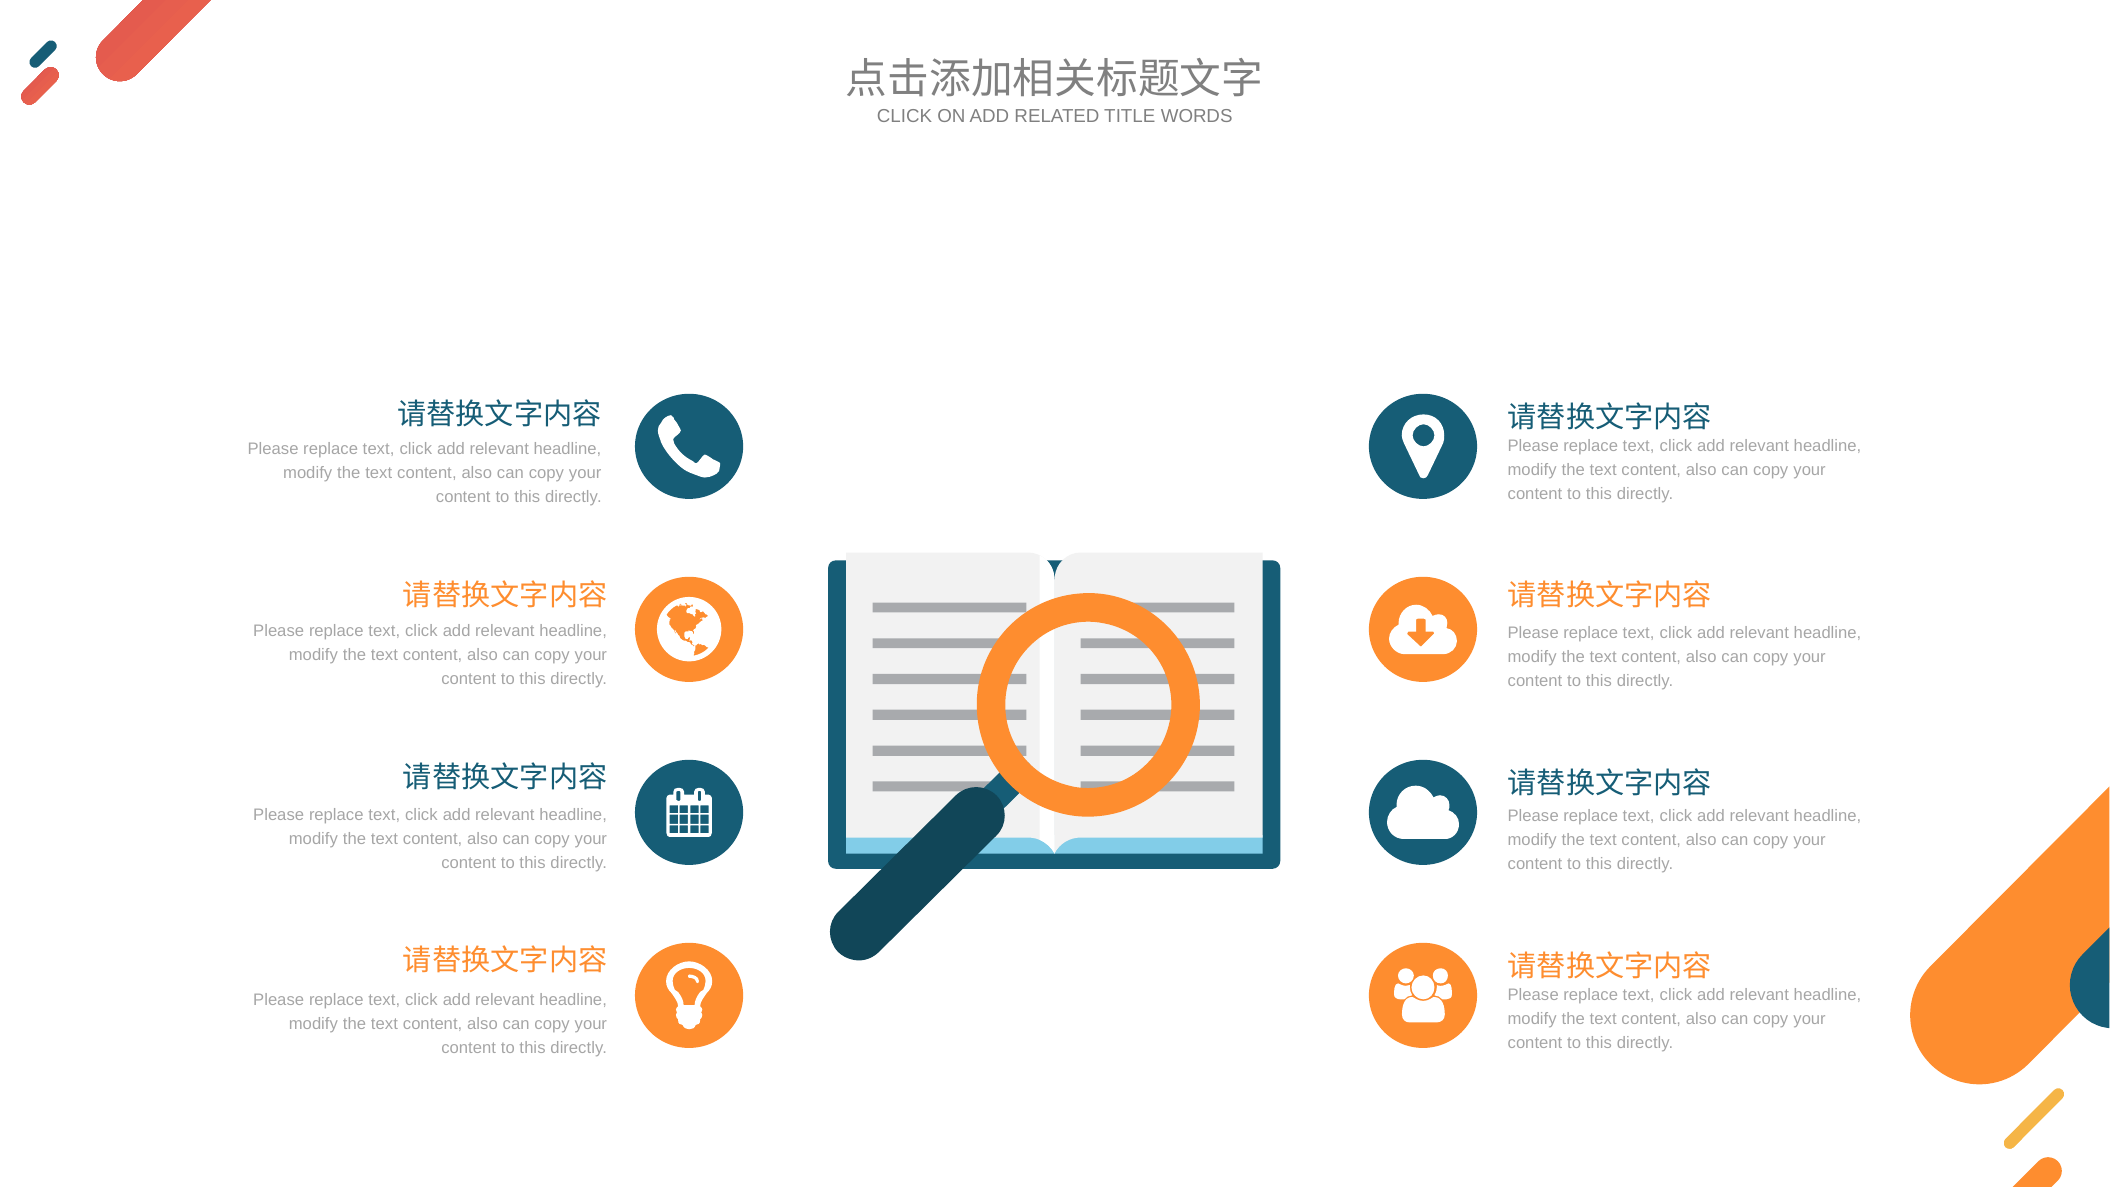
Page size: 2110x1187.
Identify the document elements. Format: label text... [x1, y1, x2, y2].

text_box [246, 388, 602, 507]
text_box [634, 576, 744, 682]
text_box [1507, 569, 1864, 691]
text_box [1507, 939, 1864, 1053]
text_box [634, 942, 744, 1048]
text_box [251, 750, 608, 873]
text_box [1368, 942, 1478, 1048]
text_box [1368, 759, 1478, 865]
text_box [1368, 576, 1478, 682]
text_box CLICK ON ADD RELATED TITLE WORDS [852, 95, 1257, 130]
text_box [1507, 756, 1864, 874]
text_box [634, 393, 744, 499]
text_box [1507, 390, 1864, 504]
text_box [634, 759, 744, 865]
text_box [251, 934, 608, 1058]
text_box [1368, 393, 1478, 499]
text_box 点击添加相关标题文字 [803, 44, 1307, 107]
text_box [827, 552, 1281, 963]
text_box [251, 568, 608, 689]
